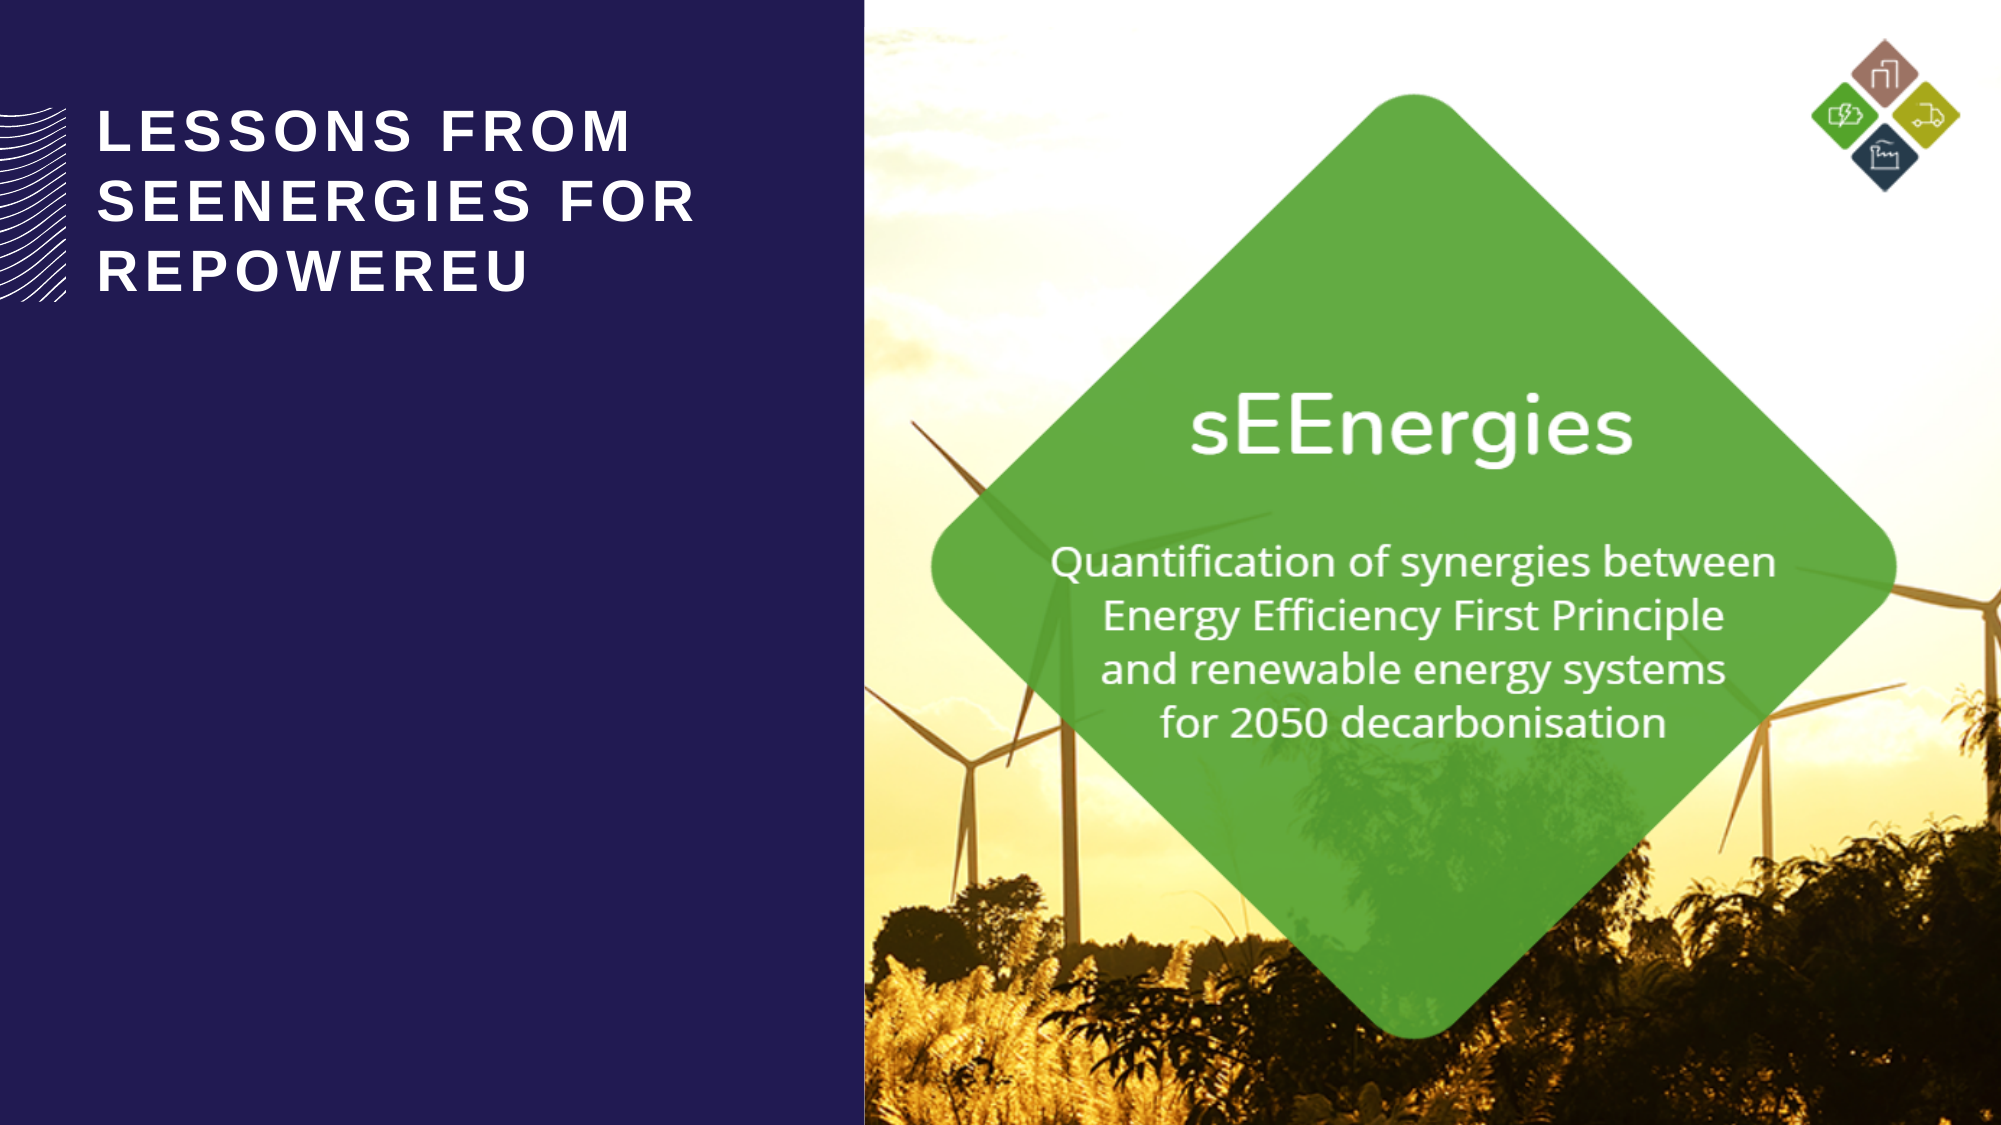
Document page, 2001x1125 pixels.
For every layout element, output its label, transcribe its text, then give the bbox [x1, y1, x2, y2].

picture [864, 27, 2001, 1125]
title LESSONS FROM SEENERGIES FOR REPOWEREU [96, 61, 864, 450]
